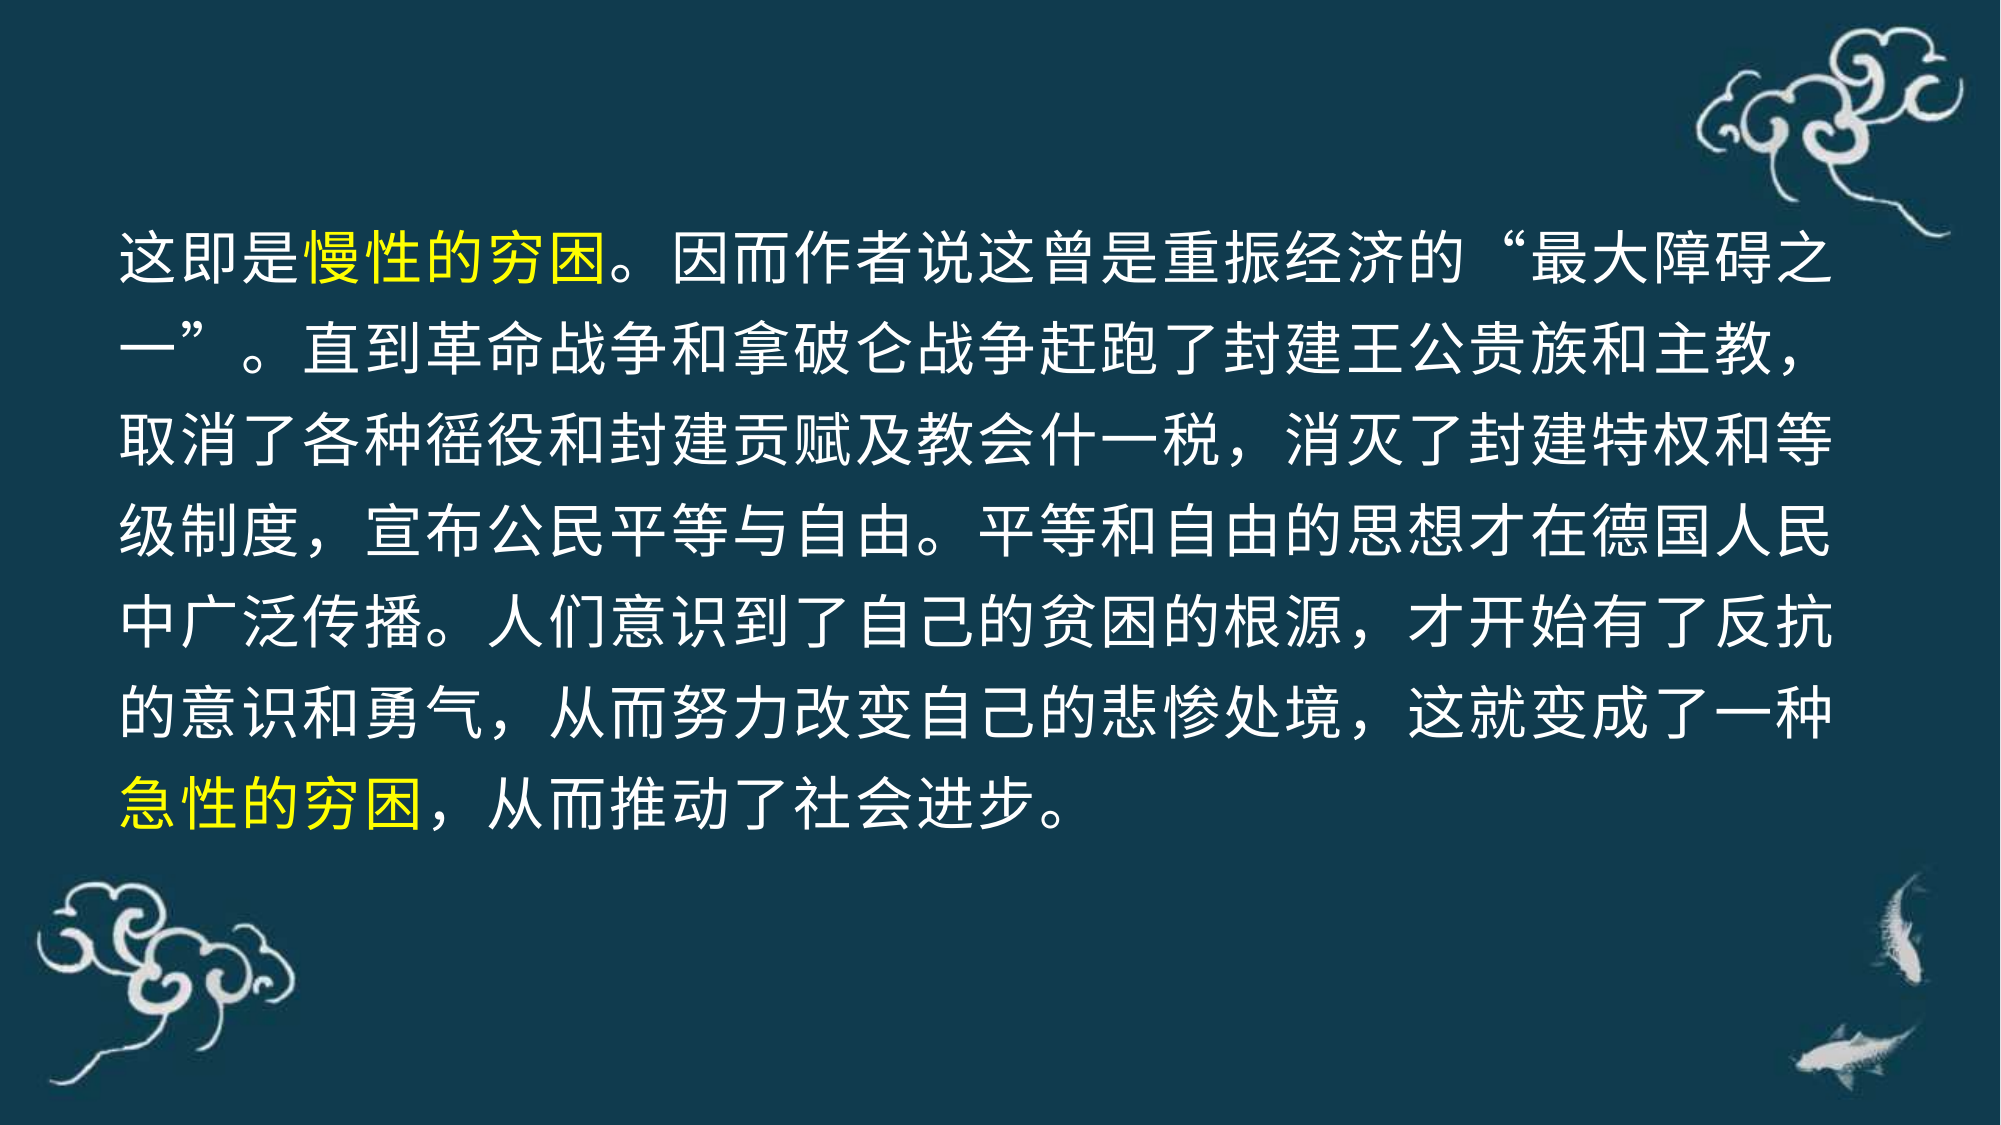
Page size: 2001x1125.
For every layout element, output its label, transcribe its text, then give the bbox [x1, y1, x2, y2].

list 这即是慢性的穷困。因而作者说这曾是重振经济的“最大障碍之一”。直到革命战争和拿破仑战争赶跑了封建王公贵族和主教，取消了各种徭役和封建贡赋及教会什一税，消灭了封建特权和等级制度，宣布公民平等与自由。平等和自由的思想才在德国人民中广泛传播。人们意识到了自己的贫困的根源，才开始有了反抗的意识和勇气，从而努力改变自己的悲惨处境，这就变成了一种急性的穷困，从而推动了社会进步。 [103, 192, 1885, 932]
picture [0, 0, 2001, 1125]
